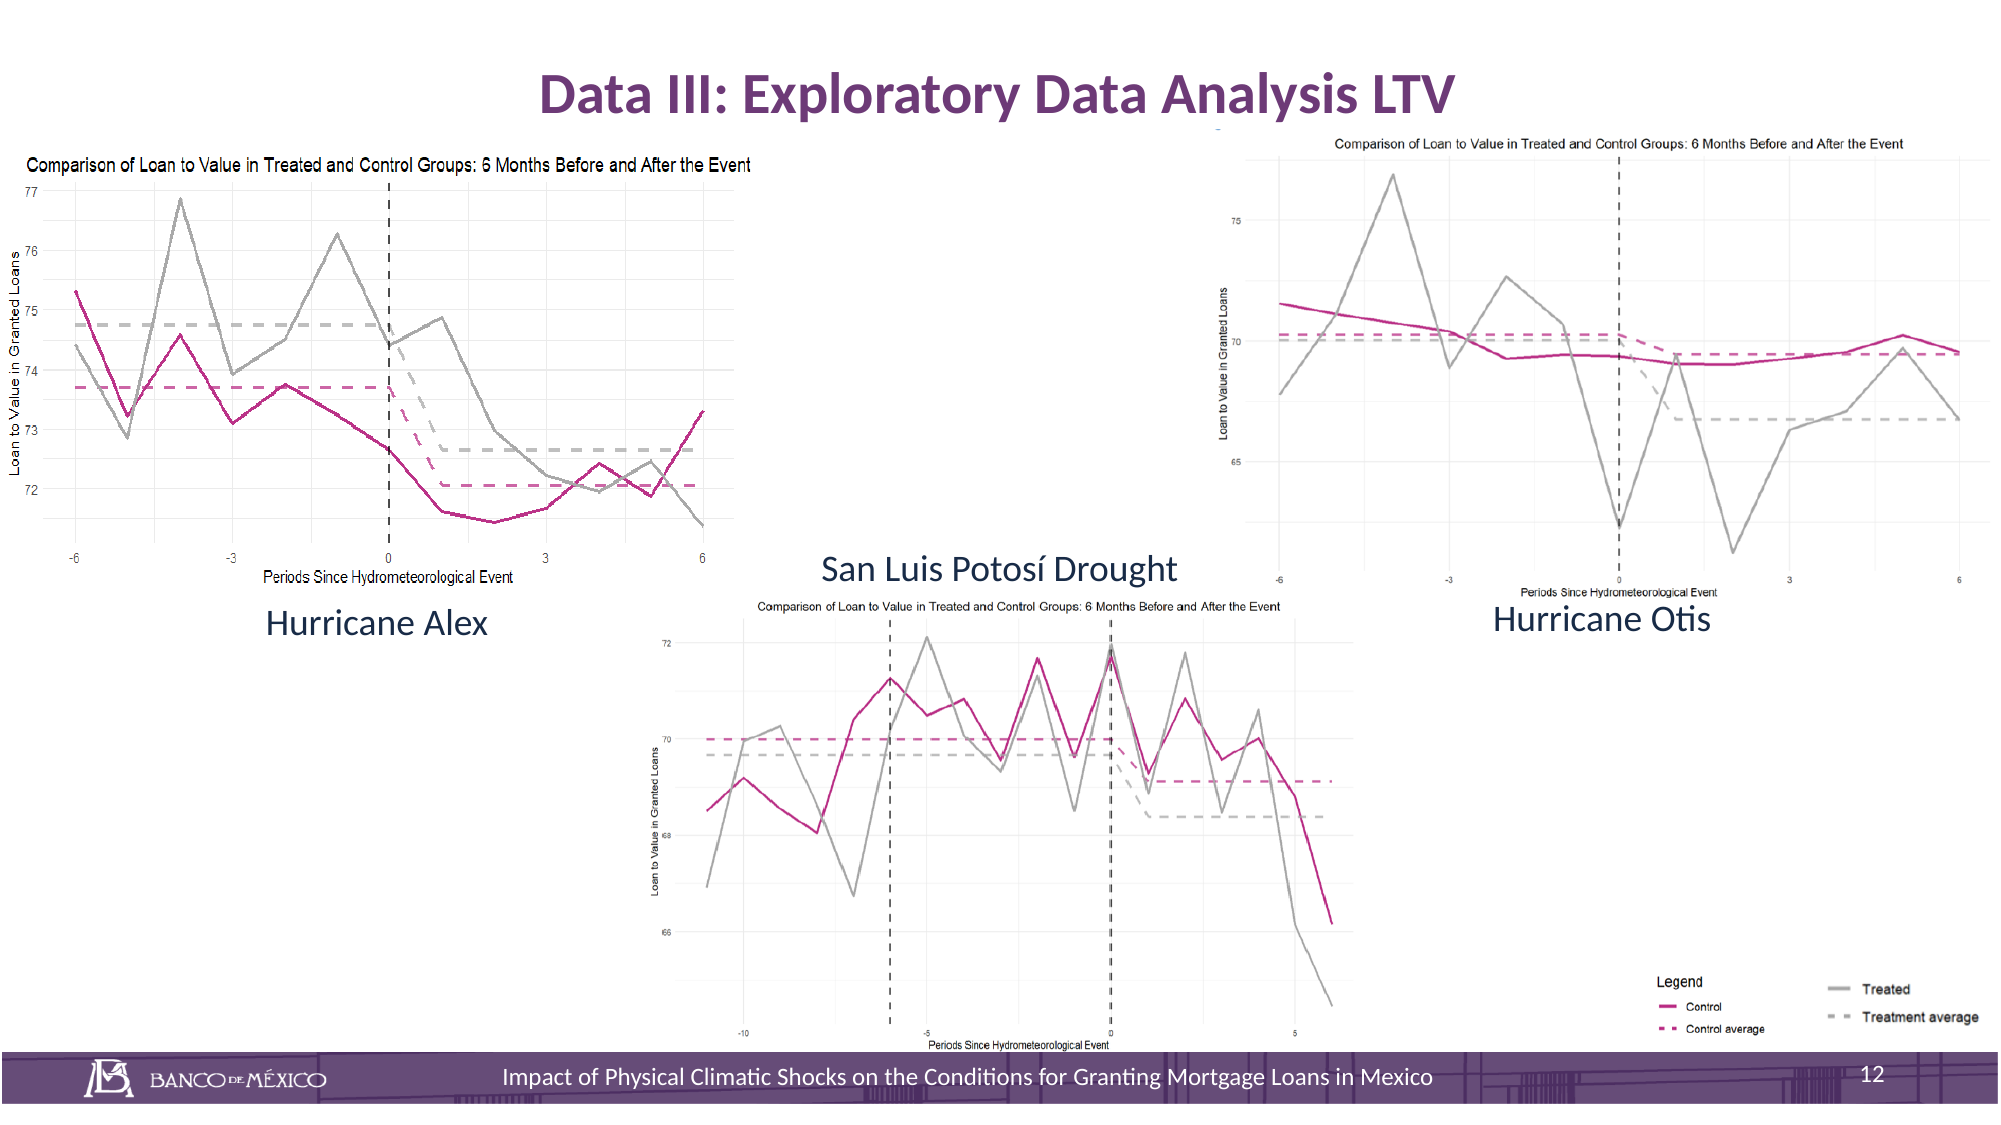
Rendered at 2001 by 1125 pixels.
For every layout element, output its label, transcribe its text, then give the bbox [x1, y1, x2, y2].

picture [0, 129, 1991, 1104]
slide_number 12 [1433, 1042, 1900, 1103]
text_box Impact of Physical Climatic Shocks on the Conditions for Granting Mortgage Loans in Mexico [452, 1060, 1485, 1121]
title Data III: Exploratory Data Analysis LTV [97, 30, 1898, 149]
picture [1647, 968, 1775, 1040]
picture [1485, 1052, 1998, 1104]
text_box Hurricane Otis [1466, 607, 1738, 646]
text_box San Luis Potosí Drought [787, 536, 1209, 591]
text_box Hurricane Alex [241, 602, 513, 651]
picture [1804, 972, 1991, 1043]
